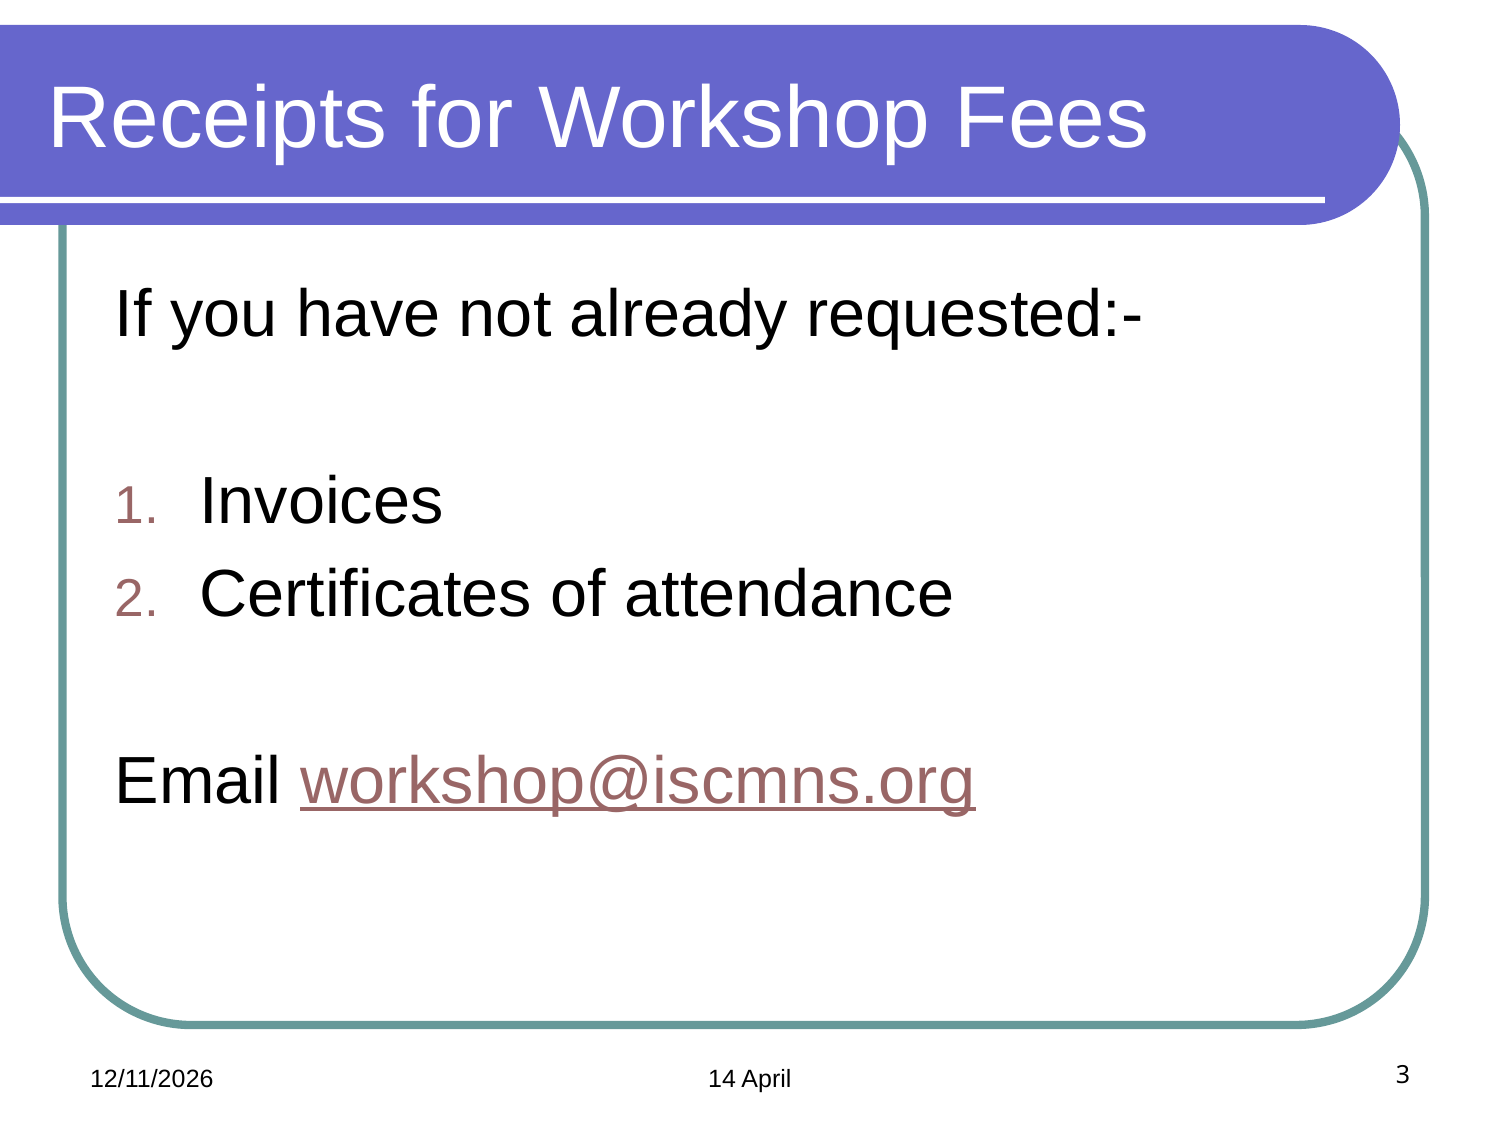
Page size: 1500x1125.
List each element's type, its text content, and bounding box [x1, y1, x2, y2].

slide_number 3 [1074, 1025, 1425, 1100]
footer 14 April [512, 1025, 988, 1100]
title Receipts for Workshop Fees [32, 37, 1347, 188]
list If you have not already requested:- Invoices Certificates of attendance Email workshop@iscmns.org [99, 262, 1400, 988]
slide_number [75, 1025, 425, 1100]
